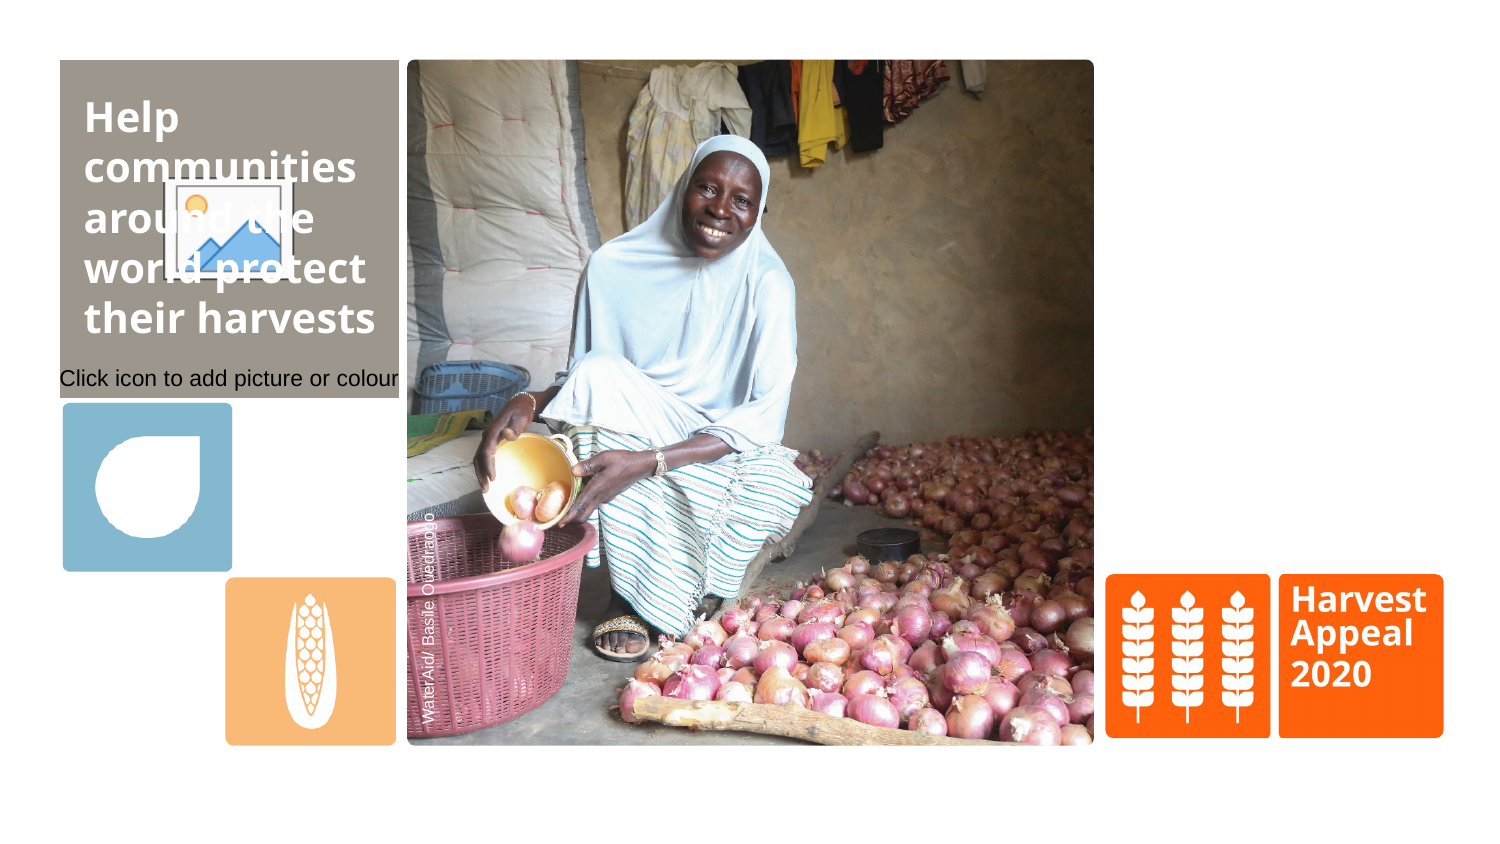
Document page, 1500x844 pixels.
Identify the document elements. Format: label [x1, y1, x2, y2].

picture [1105, 573, 1444, 739]
picture [59, 59, 399, 748]
picture [406, 59, 1095, 746]
